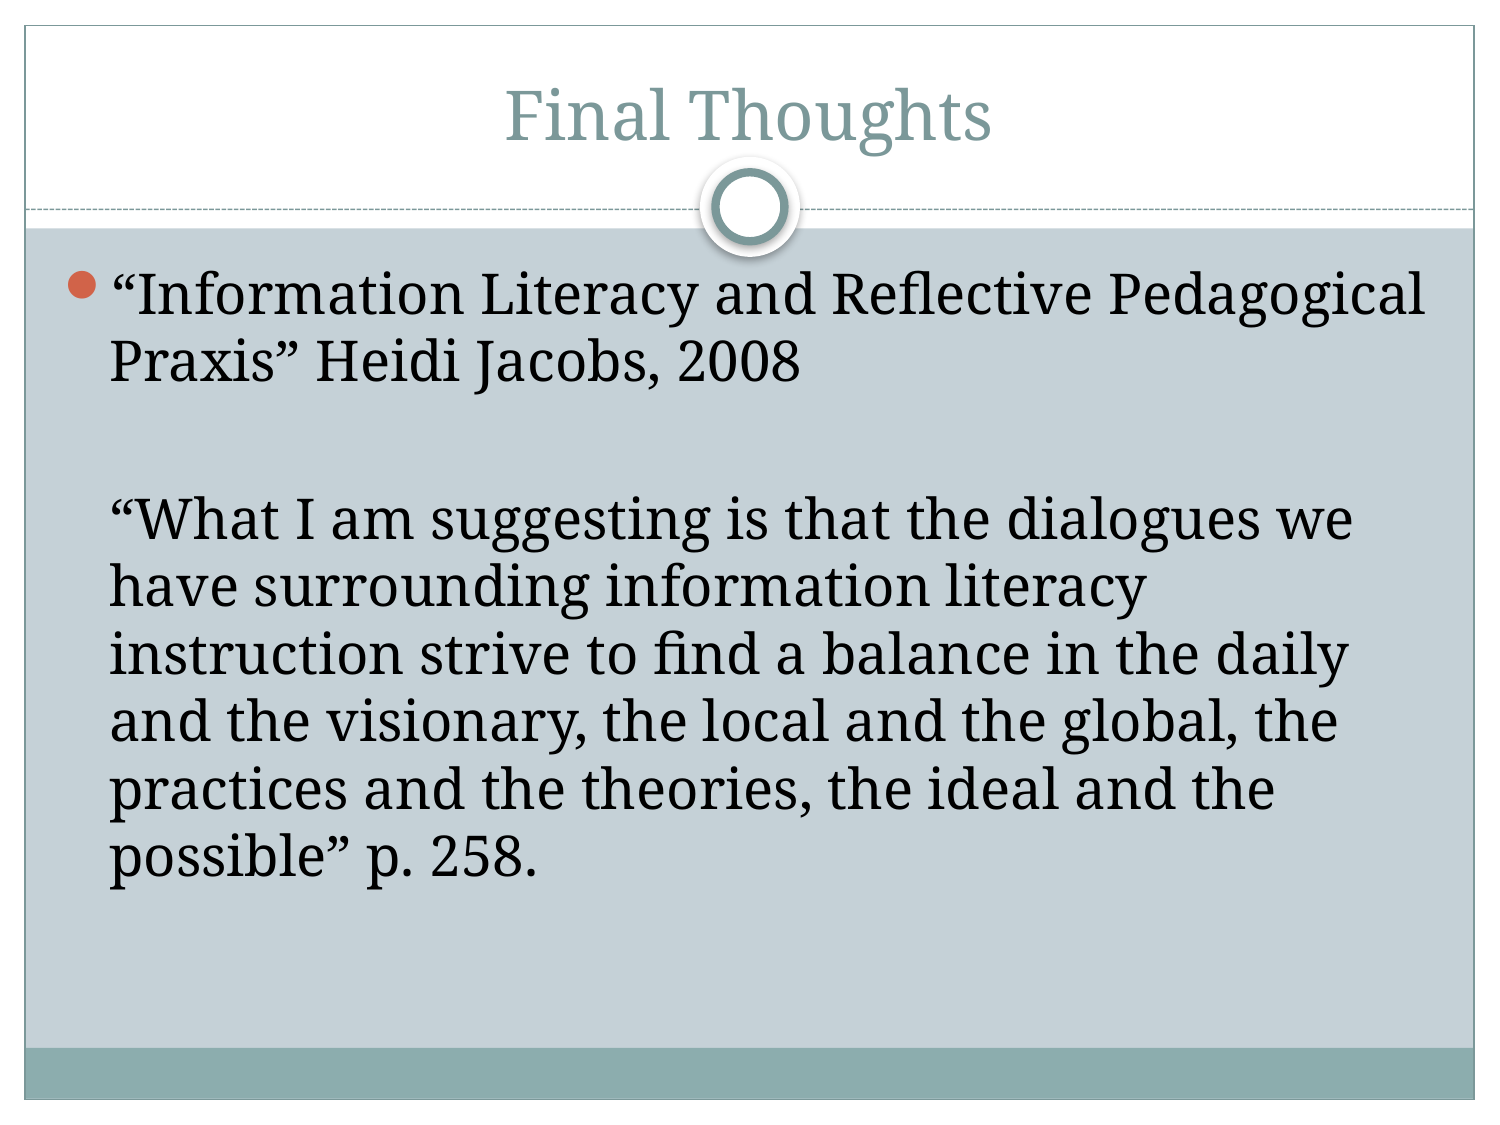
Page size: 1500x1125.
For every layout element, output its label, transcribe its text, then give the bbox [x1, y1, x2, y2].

list “Information Literacy and Reflective Pedagogical Praxis” Heidi Jacobs, 2008 “What I am suggesting is that the dialogues we have surrounding information literacy instruction strive to find a balance in the daily and the visionary, the local and the global, the practices and the theories, the ideal and the possible” p. 258. [49, 250, 1445, 1025]
title Final Thoughts [49, 37, 1450, 162]
